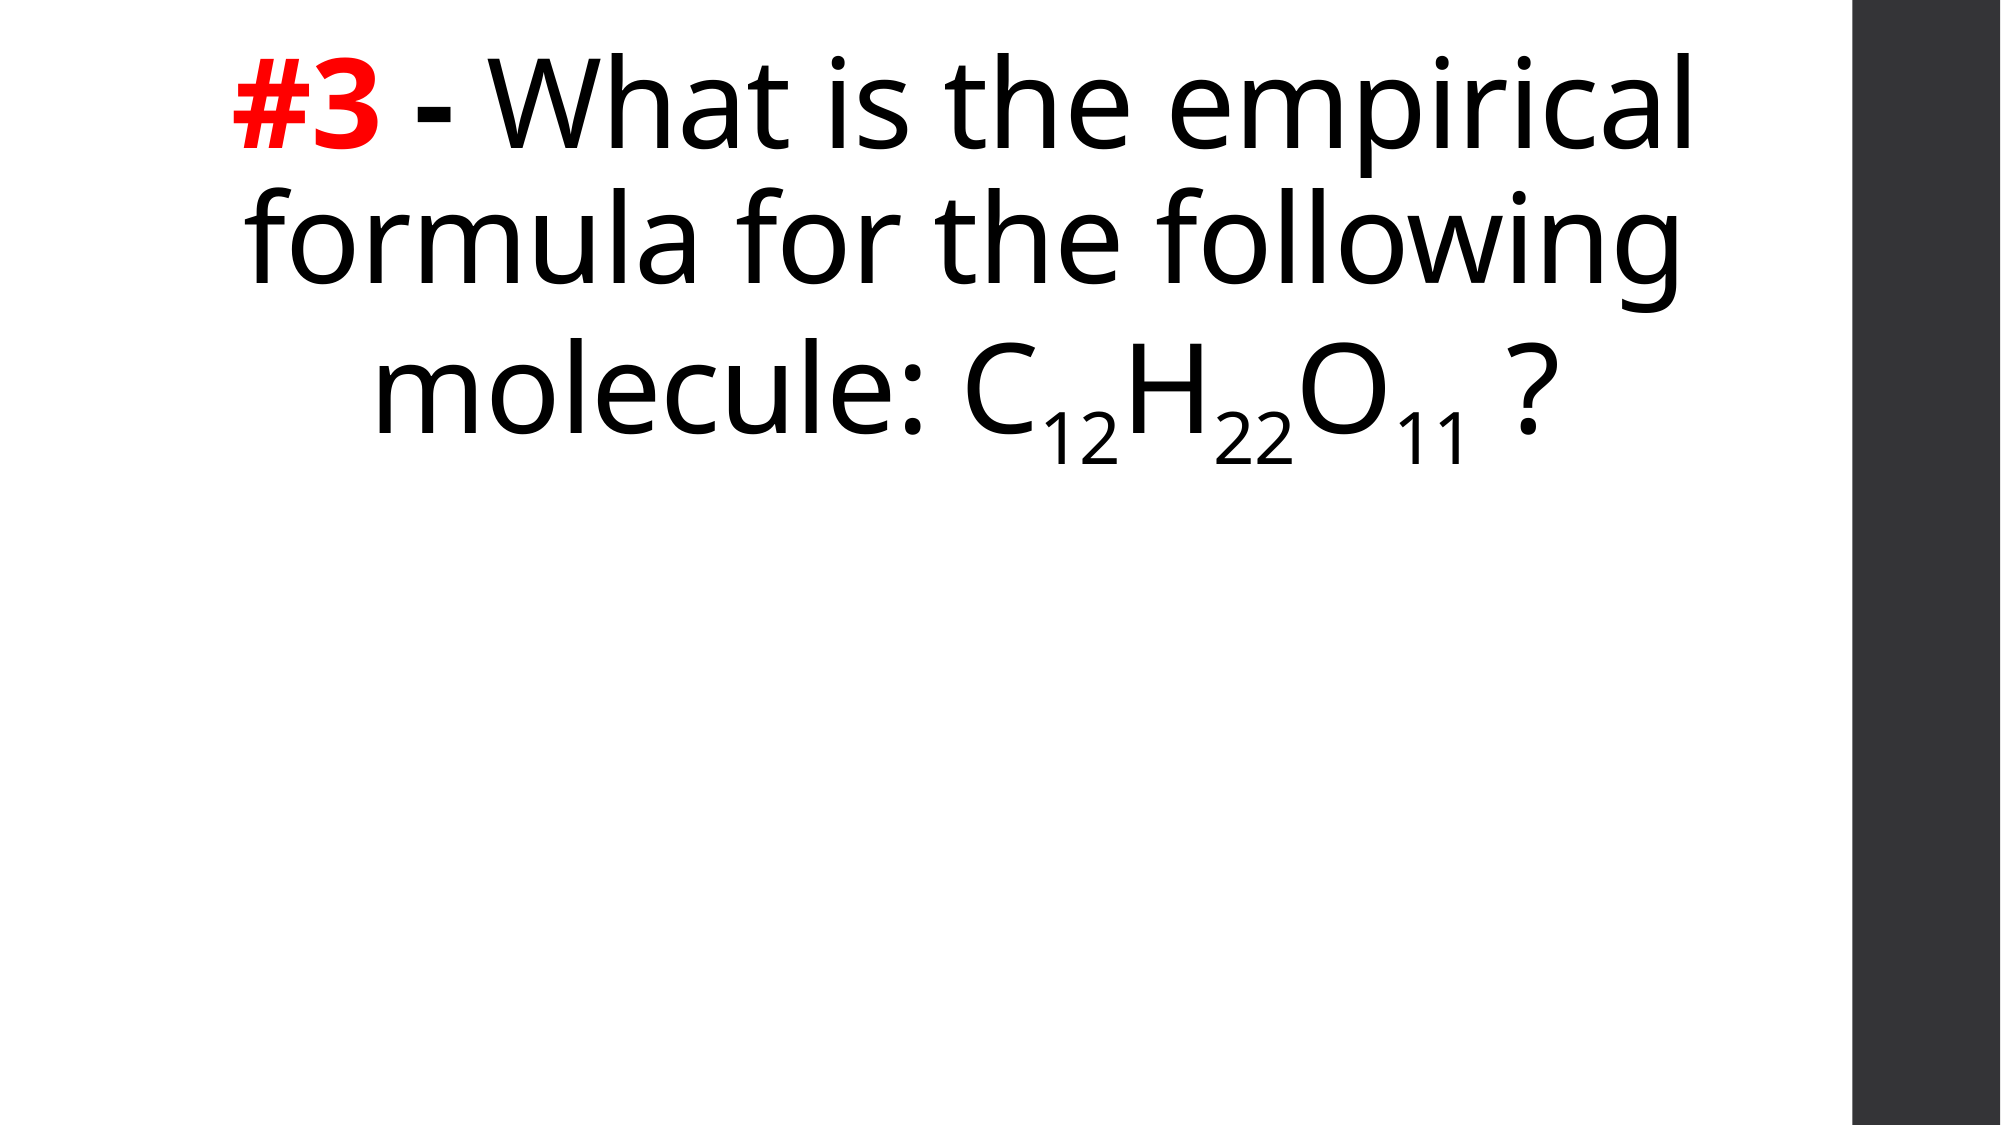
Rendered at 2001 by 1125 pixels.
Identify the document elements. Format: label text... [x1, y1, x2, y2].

title #3 - What is the empirical formula for the following molecule: C12H22O11 ? [112, 51, 1818, 472]
